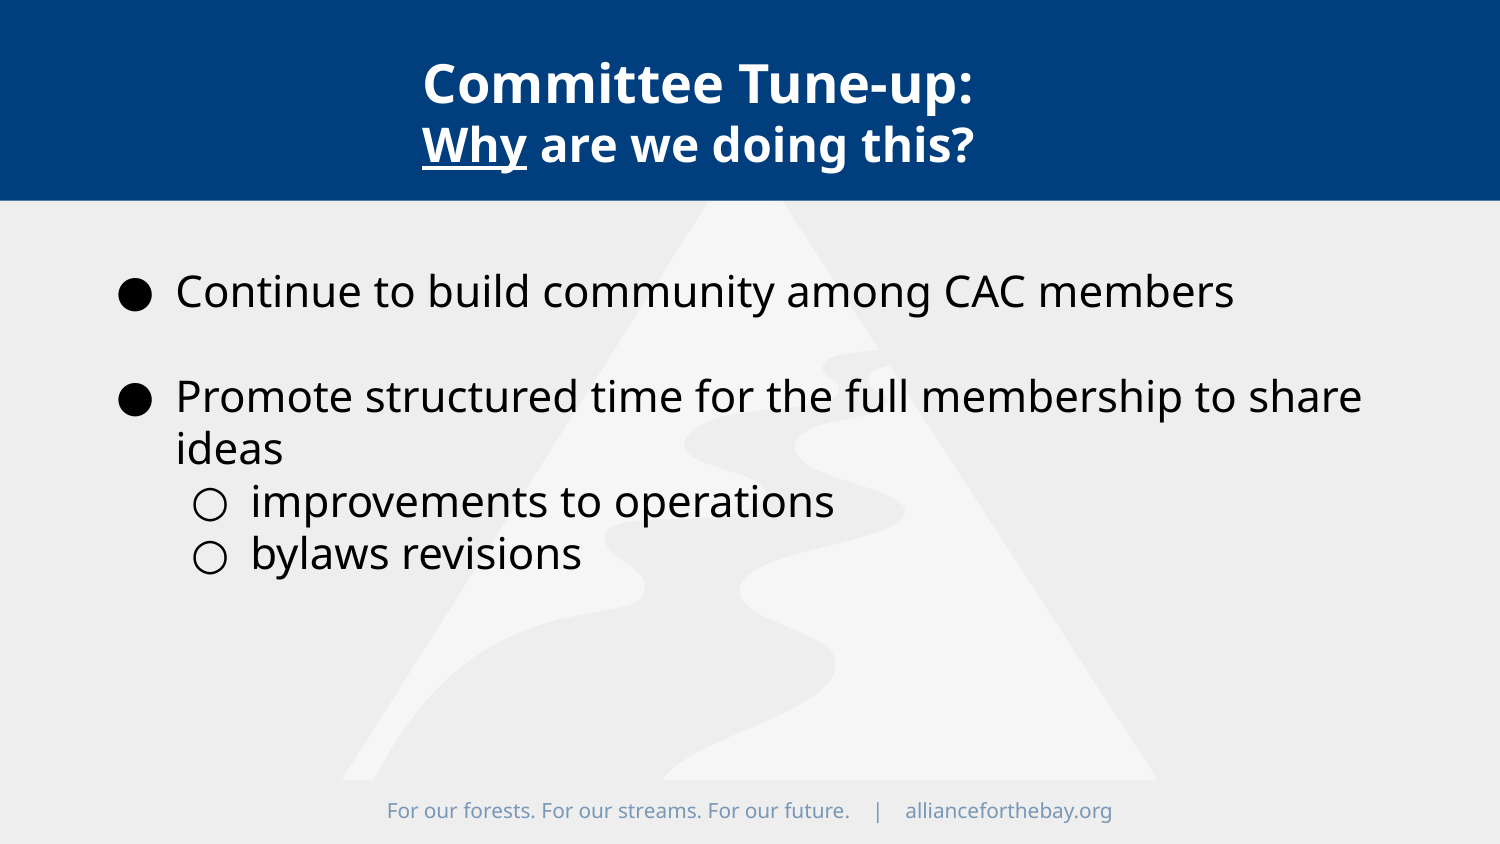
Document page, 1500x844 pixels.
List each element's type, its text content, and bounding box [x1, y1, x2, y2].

text_box Committee Tune-up: Why are we doing this? [92, 42, 1305, 166]
text_box Continue to build community among CAC members Promote structured time for the full membership to share ideas improvements to operations bylaws revisions [92, 166, 1408, 729]
text_box [0, 0, 1500, 201]
